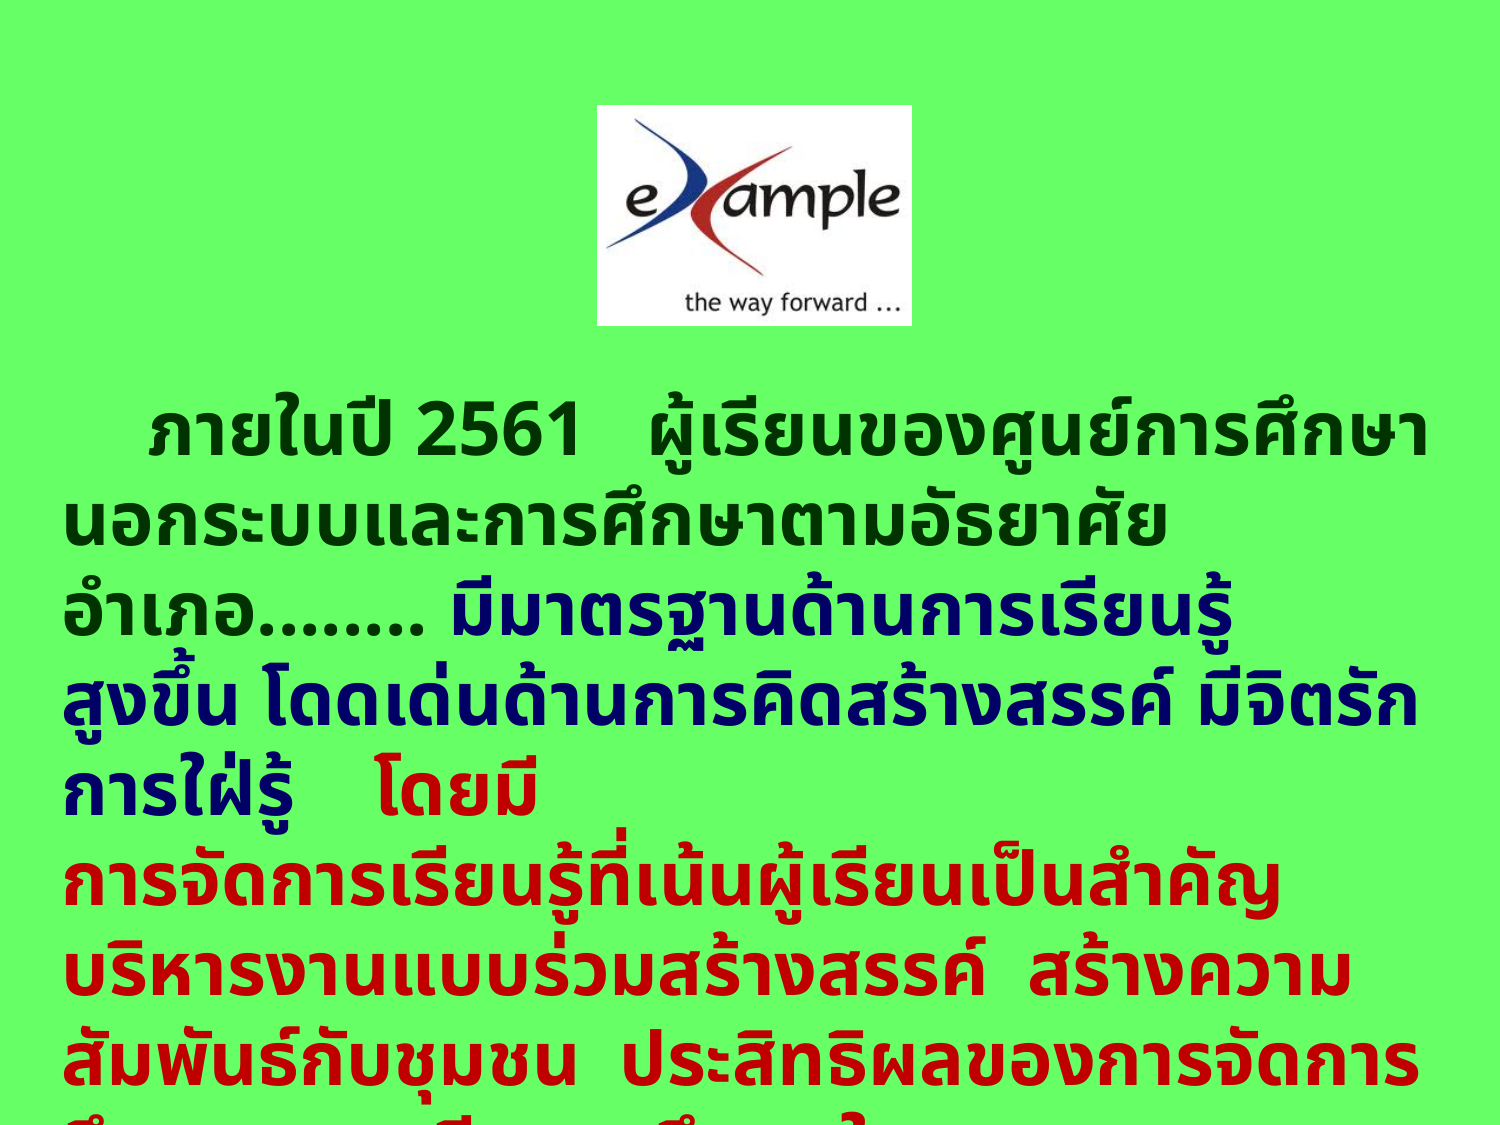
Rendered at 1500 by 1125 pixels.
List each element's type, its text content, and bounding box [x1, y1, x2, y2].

text_box ภายในปี 2561 ผู้เรียนของศูนย์การศึกษานอกระบบและการศึกษาตามอัธยาศัยอำเภอ........ มีมาตรฐานด้านการเรียนรู้ สูงขึ้น โดดเด่นด้านการคิดสร้างสรรค์ มีจิตรักการใฝ่รู้ โดยมี การจัดการเรียนรู้ที่เน้นผู้เรียนเป็นสำคัญ บริหารงานแบบร่วมสร้างสรรค์ สร้างความสัมพันธ์กับชุมชน ประสิทธิผลของการจัดการศึกษาชุมชนมีความพึงพอใจ [46, 292, 1454, 1125]
picture [597, 105, 912, 326]
